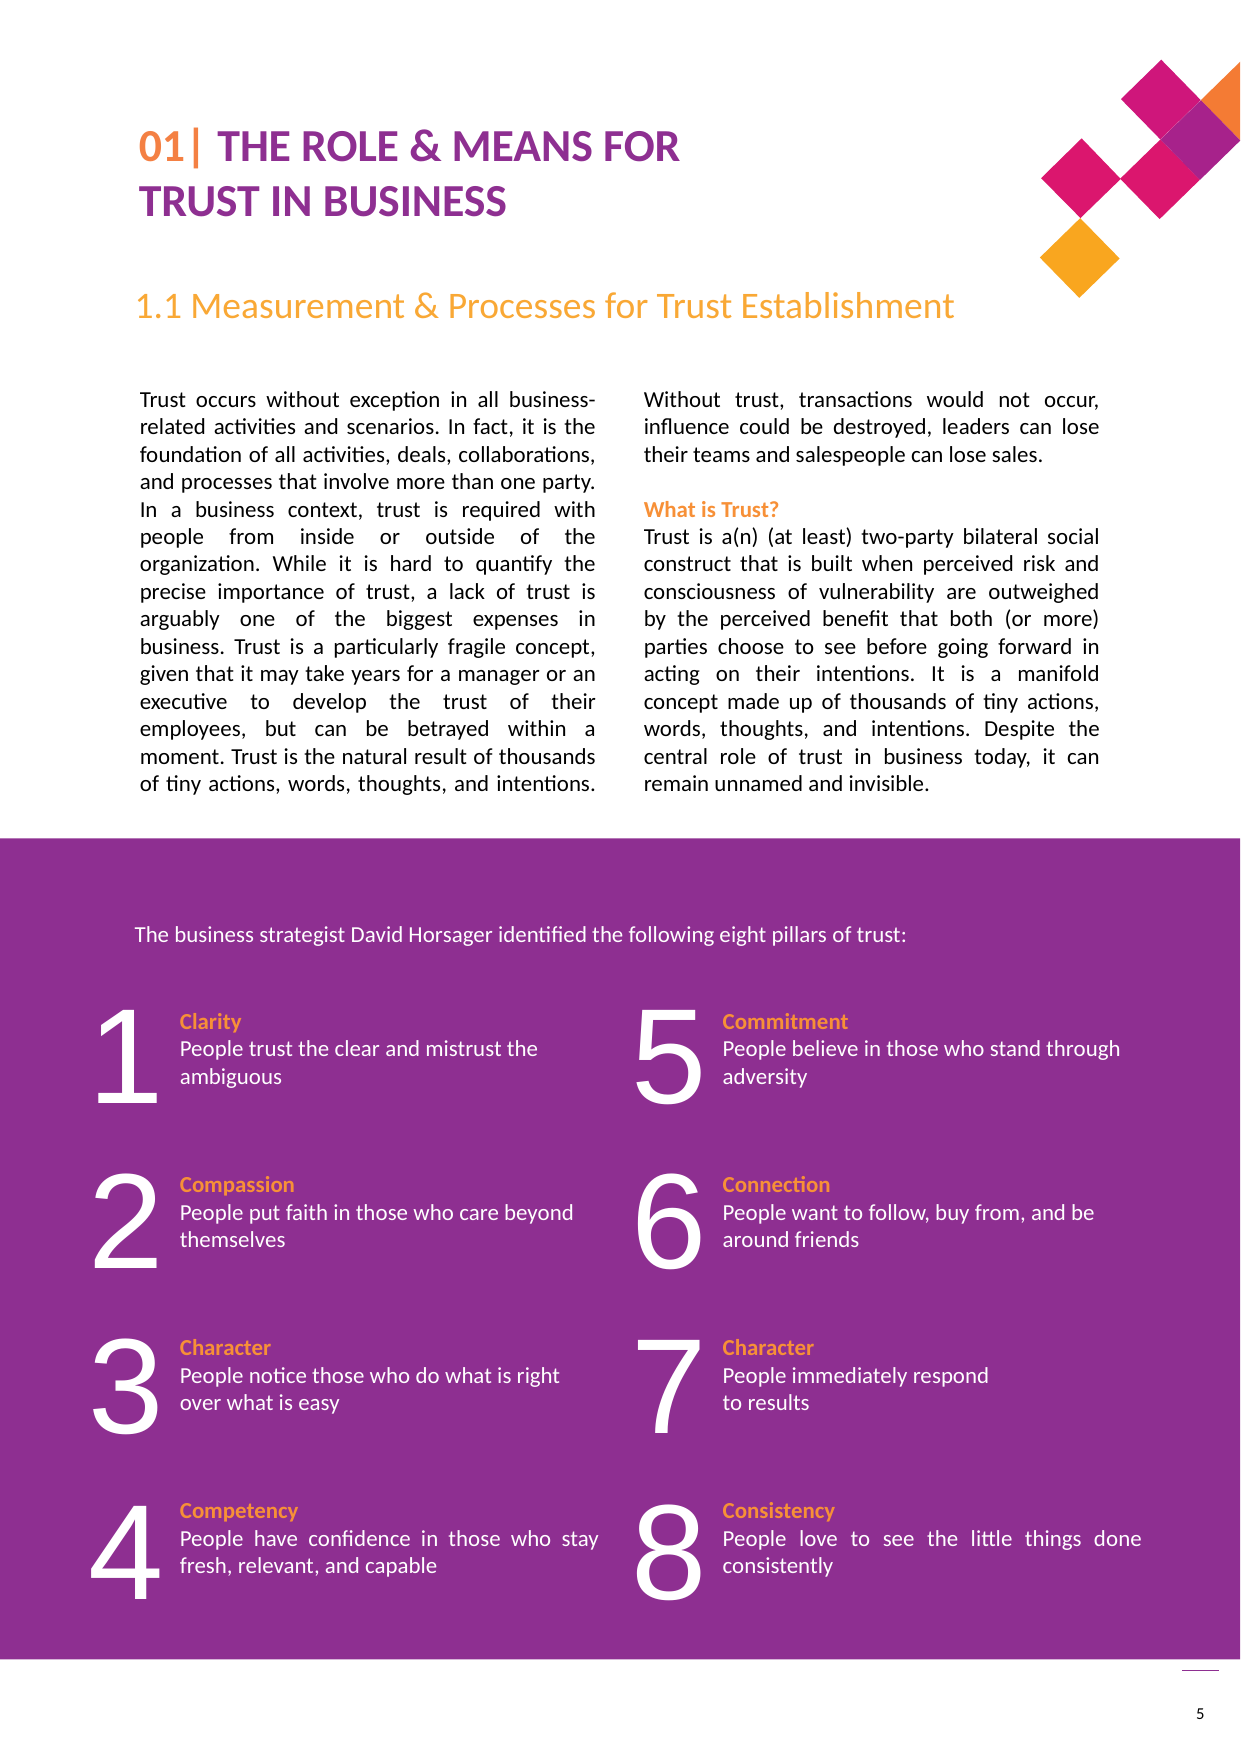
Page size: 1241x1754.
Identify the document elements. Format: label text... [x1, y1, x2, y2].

list The business strategist David Horsager identified the following eight pillars of trust: [119, 912, 1113, 959]
text_box Competency People have confidence in those who stay fresh, relevant, and capable [164, 1488, 615, 1592]
text_box Consistency People love to see the little things done consistently [707, 1488, 1158, 1592]
text_box 2 [73, 1125, 182, 1291]
text_box Character People notice those who do what is right over what is easy [164, 1325, 615, 1429]
text_box 5 [616, 960, 725, 1125]
text_box 8 [616, 1456, 725, 1634]
text_box 6 [616, 1125, 725, 1291]
slide_number 5 [1169, 1674, 1231, 1751]
text_box 1.1 Measurement & Processes for Trust Establishment [119, 273, 1113, 351]
text_box Character People immediately respond to results [707, 1325, 1158, 1429]
text_box Commitment People believe in those who stand through adversity [725, 999, 1158, 1103]
text_box Connection People want to follow, buy from, and be around friends [725, 1162, 1158, 1266]
text_box Clarity People trust the clear and mistrust the ambiguous [182, 999, 615, 1103]
text_box 4 [73, 1456, 182, 1634]
text_box Trust occurs without exception in all business-related activities and scenarios. In fact, it is the foundation of all activities, deals, collaborations, and processes that involve more than one party. In a business context, trust is required with people from inside or outside of the organization. While it is hard to quantify the precise importance of trust, a lack of trust is arguably one of the biggest expenses in business. Trust is a particularly fragile concept, given that it may take years for a manager or an executive to develop the trust of their employees, but can be betrayed within a moment. Trust is the natural result of thousands of tiny actions, words, thoughts, and intentions. Without trust, transactions would not occur, influence could be destroyed, leaders can lose their teams and salespeople can lose sales. What is Trust? Trust is a(n) (at least) two-party bilateral social construct that is built when perceived risk and consciousness of vulnerability are outweighed by the perceived benefit that both (or more) parties choose to see before going forward in acting on their intentions. It is a manifold concept made up of thousands of tiny actions, words, thoughts, and intentions. Despite the central role of trust in business today, it can remain unnamed and invisible. [124, 376, 1116, 801]
text_box Compassion People put faith in those who care beyond themselves [182, 1162, 615, 1266]
text_box 3 [73, 1291, 182, 1456]
list 01| THE ROLE & MEANS FOR TRUST IN BUSINESS [123, 108, 776, 273]
text_box 1 [73, 960, 182, 1125]
text_box 7 [616, 1291, 725, 1456]
text_box [0, 838, 1241, 1660]
